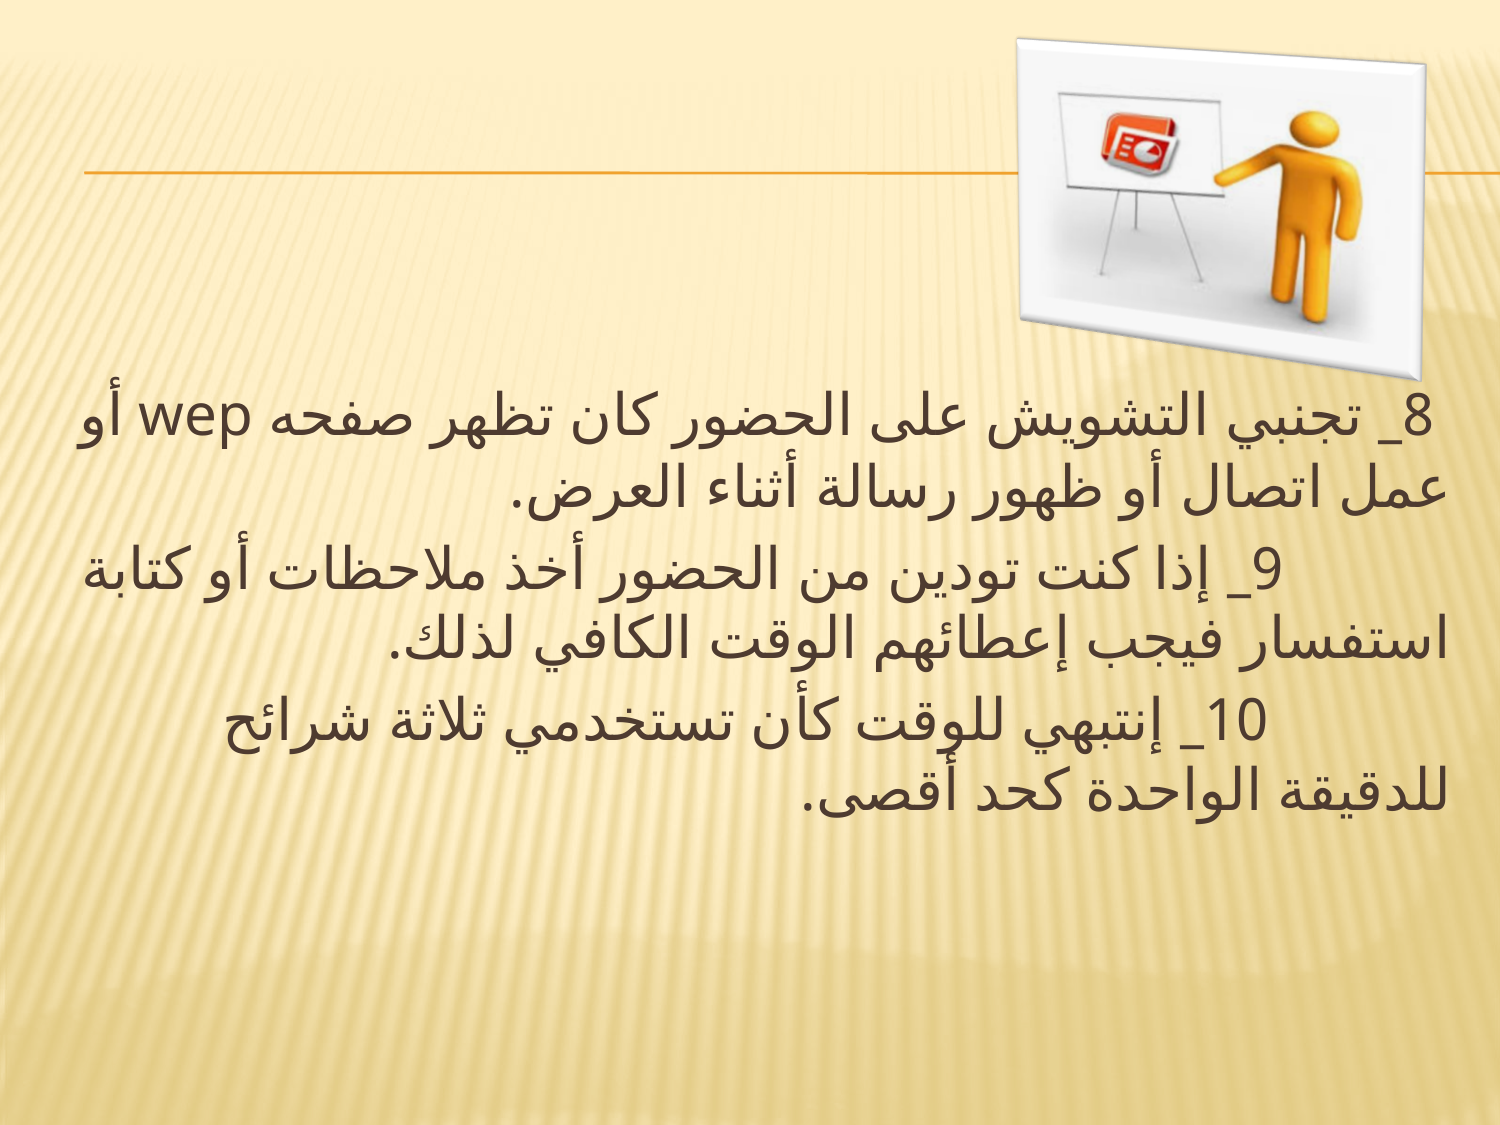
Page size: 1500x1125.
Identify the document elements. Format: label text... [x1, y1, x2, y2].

picture [1009, 30, 1432, 390]
list 8_ تجنبي التشويش على الحضور كان تظهر صفحه wep أو عمل اتصال أو ظهور رسالة أثناء العرض. 9_ إذا كنت تودين من الحضور أخذ ملاحظات أو كتابة استفسار فيجب إعطائهم الوقت الكافي لذلك. 10_ إنتبهي للوقت كأن تستخدمي ثلاثة شرائح للدقيقة الواحدة كحد أقصى. [41, 361, 1467, 1105]
